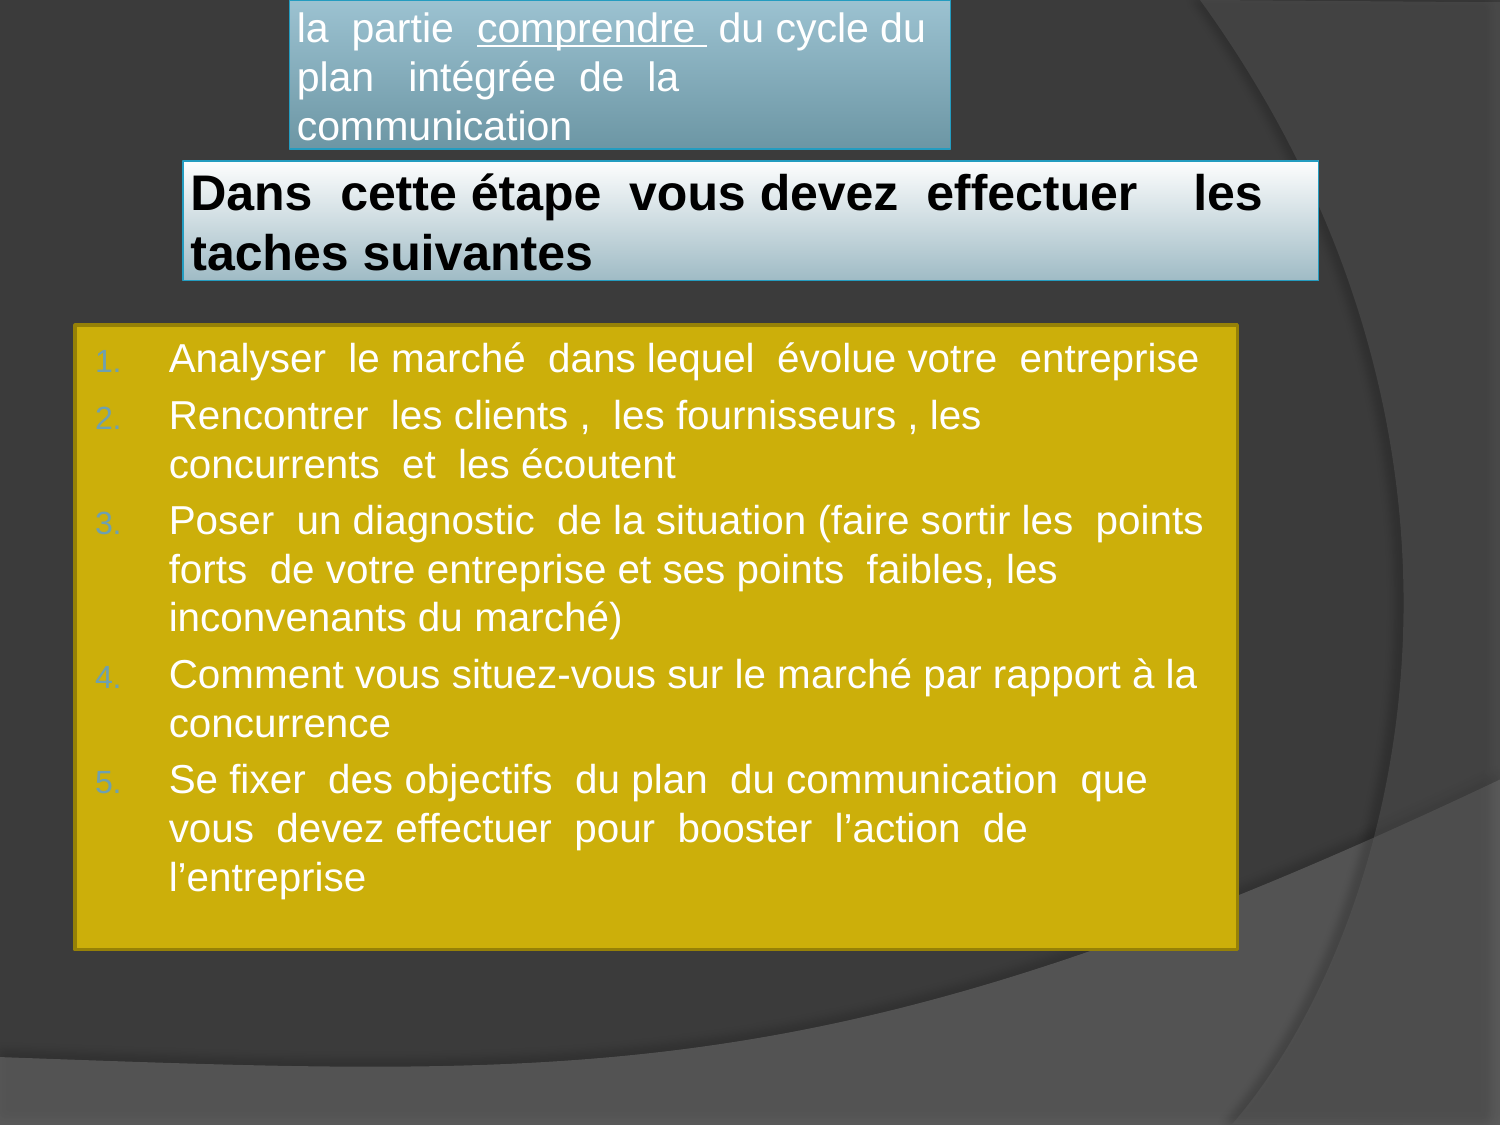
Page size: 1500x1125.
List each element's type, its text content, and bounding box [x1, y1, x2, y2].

list la partie comprendre du cycle du plan intégrée de la communication [289, 0, 951, 150]
title Dans cette étape vous devez effectuer les taches suivantes [182, 160, 1319, 281]
list Analyser le marché dans lequel évolue votre entreprise Rencontrer les clients , les fournisseurs , les concurrents et les écoutent Poser un diagnostic de la situation (faire sortir les points forts de votre entreprise et ses points faibles, les inconvenants du marché) Comment vous situez-vous sur le marché par rapport à la concurrence Se fixer des objectifs du plan du communication que vous devez effectuer pour booster l’action de l’entreprise [73, 323, 1239, 951]
